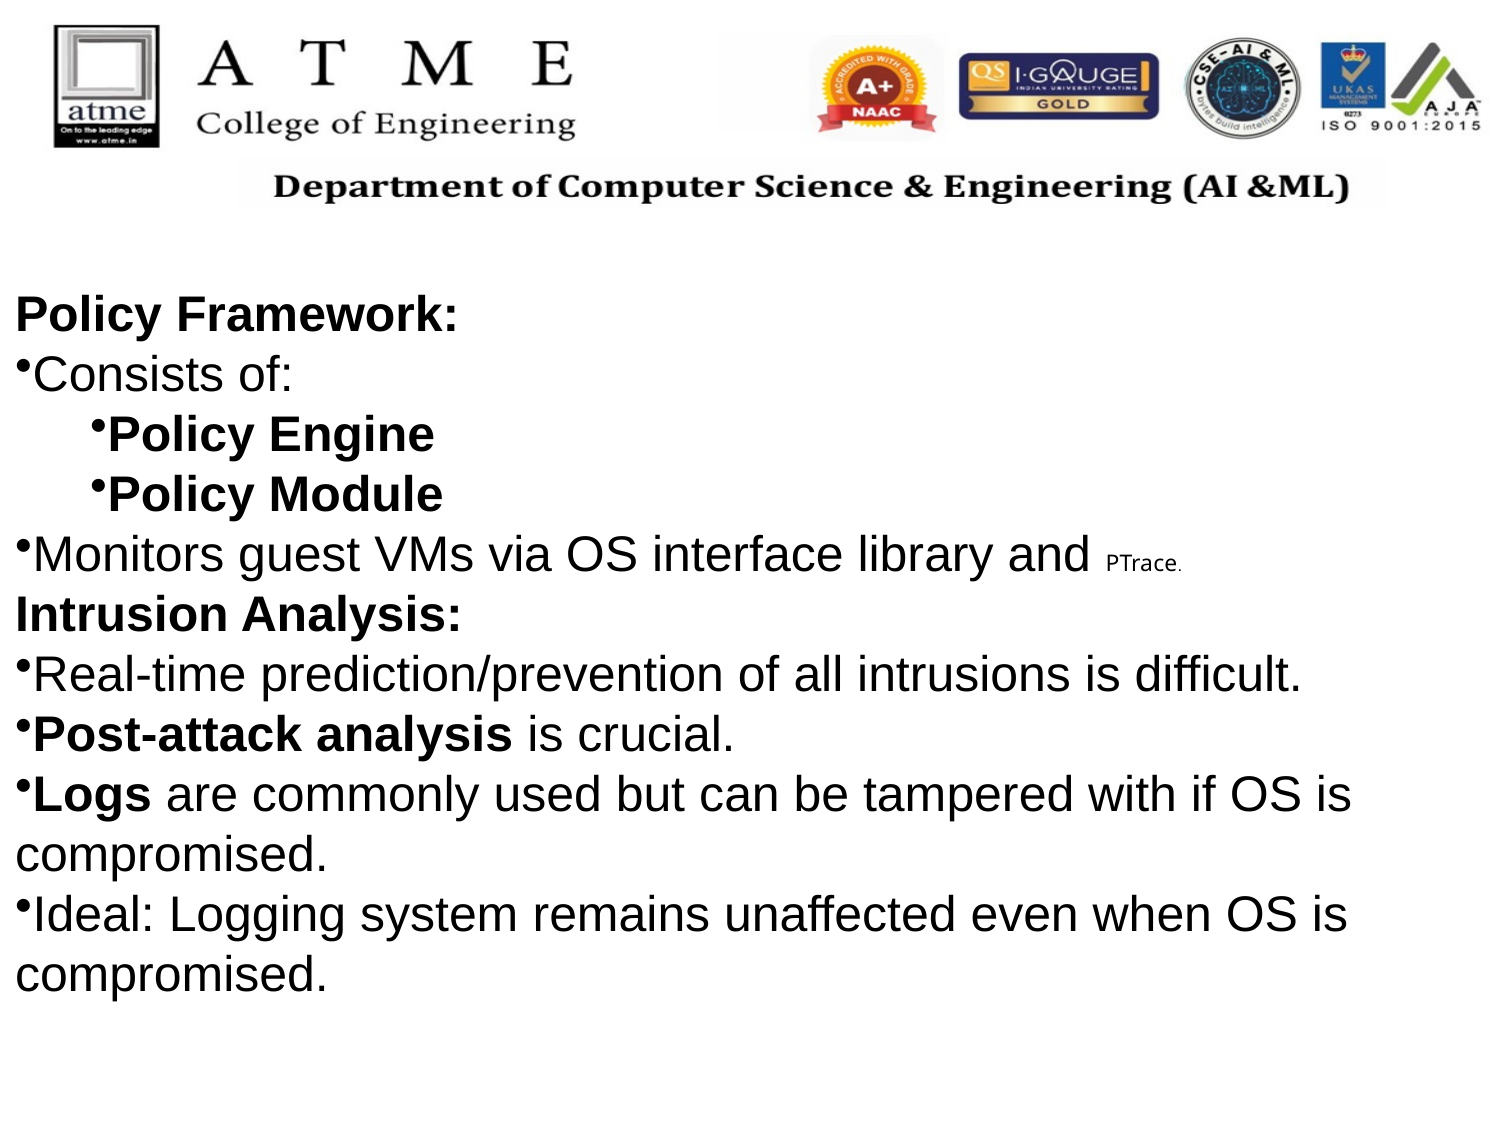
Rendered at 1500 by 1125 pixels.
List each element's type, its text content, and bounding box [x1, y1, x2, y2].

text_box Policy Framework: Consists of: Policy Engine Policy Module Monitors guest VMs via OS interface library and PTrace. Intrusion Analysis: Real-time prediction/prevention of all intrusions is difficult. Post-attack analysis is crucial. Logs are commonly used but can be tampered with if OS is compromised. Ideal: Logging system remains unaffected even when OS is compromised. [0, 229, 1463, 1070]
picture [24, 0, 1500, 226]
